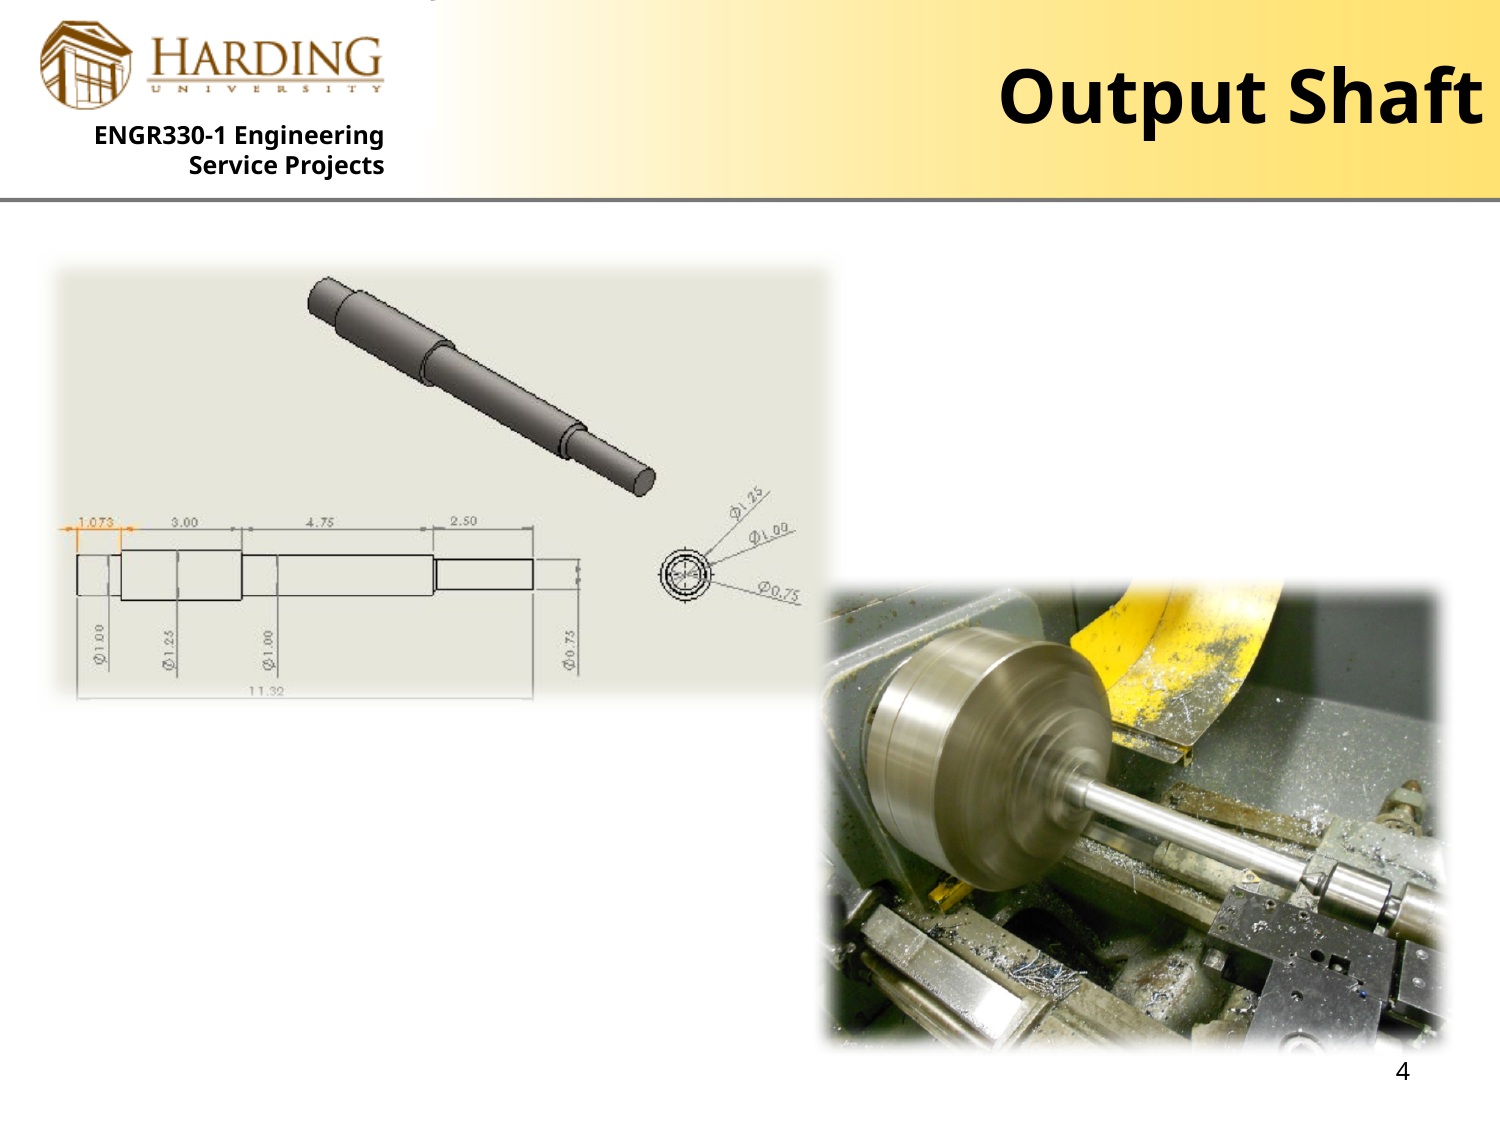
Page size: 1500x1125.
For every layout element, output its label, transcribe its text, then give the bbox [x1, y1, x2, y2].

picture [812, 574, 1455, 1057]
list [37, 249, 847, 713]
title Output Shaft [399, 0, 1500, 188]
picture [0, 0, 399, 129]
slide_number 4 [1074, 1065, 1425, 1103]
